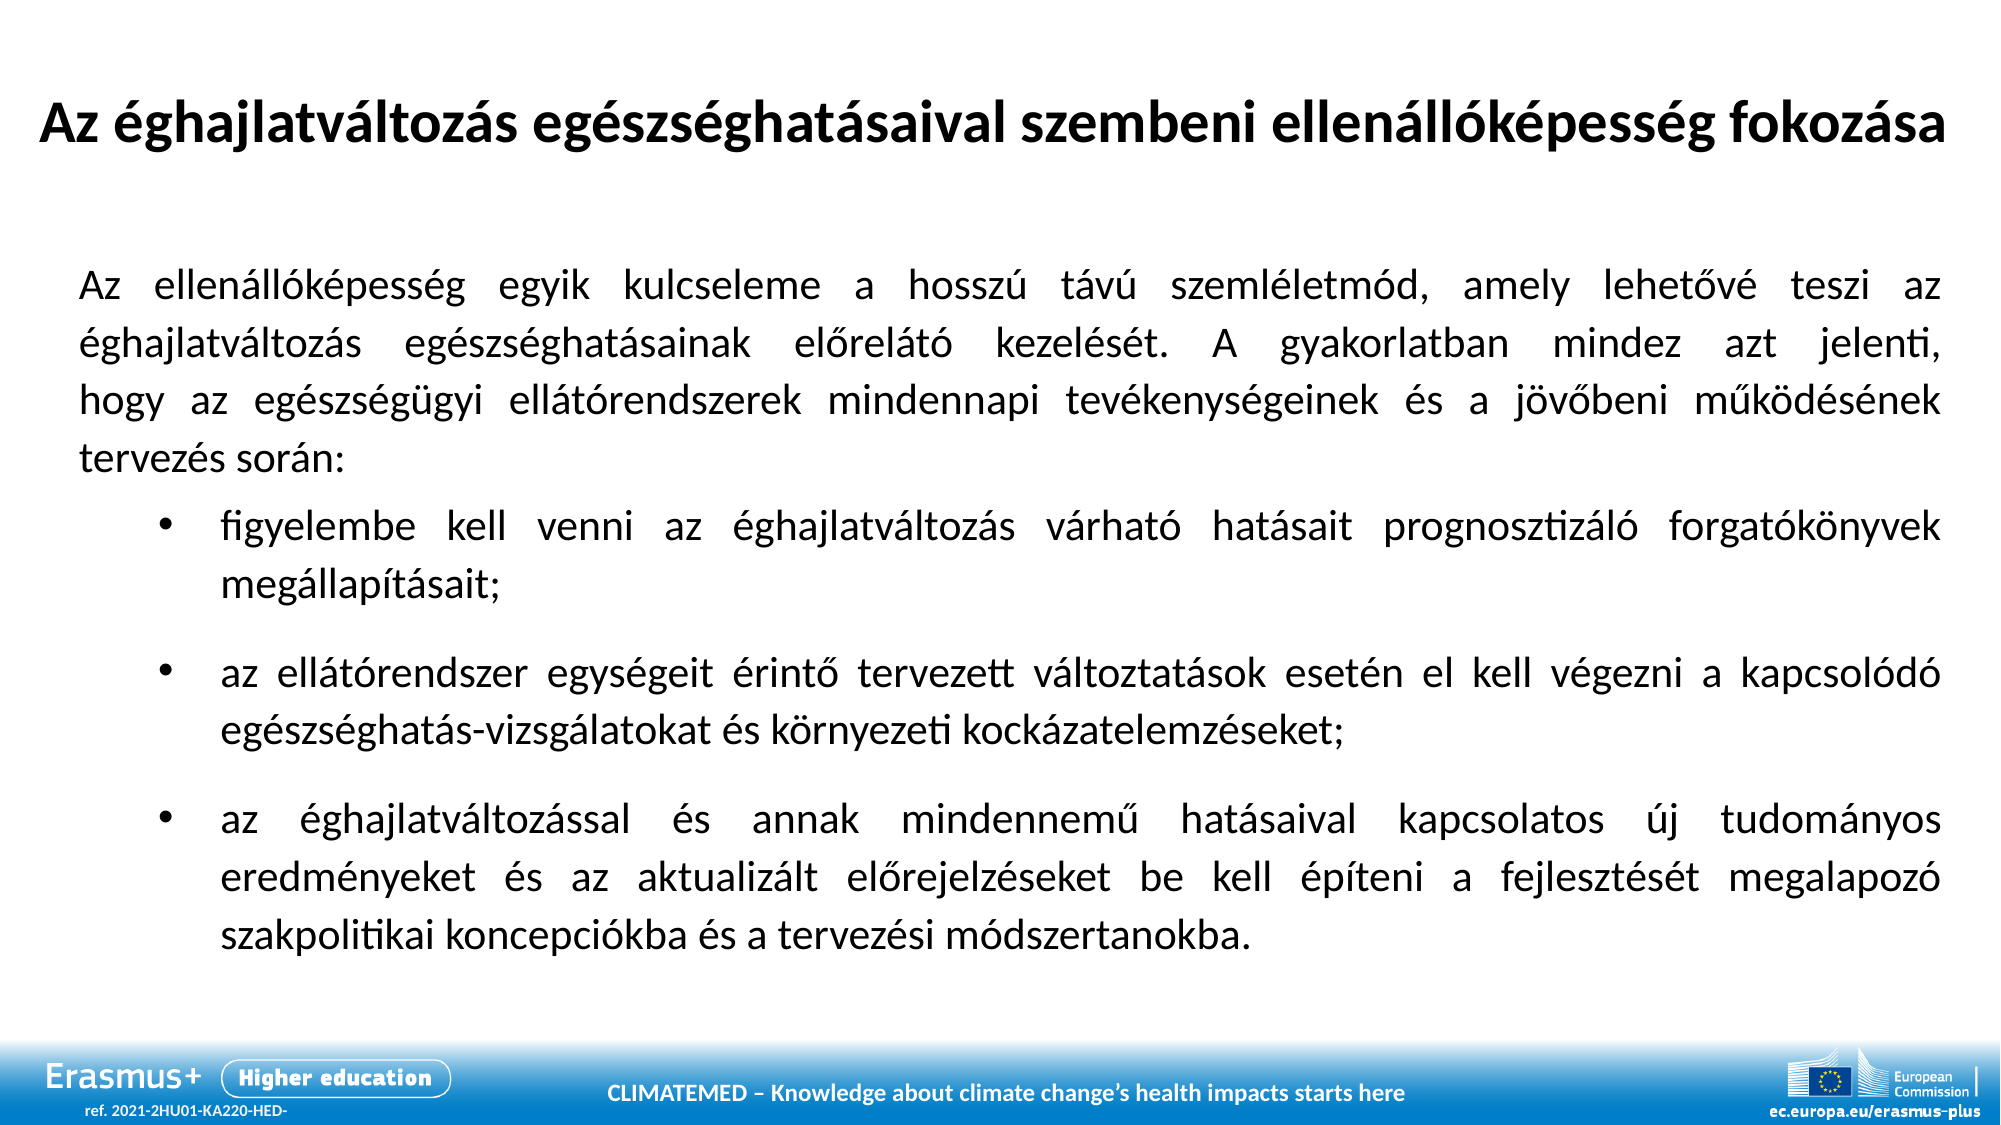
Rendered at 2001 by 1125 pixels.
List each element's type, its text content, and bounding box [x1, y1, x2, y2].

list Az ellenállóképesség egyik kulcseleme a hosszú távú szemléletmód, amely lehetővé teszi az éghajlatváltozás egészséghatásainak előrelátó kezelését. A gyakorlatban mindez azt jelenti, hogy az egészségügyi ellátórendszerek mindennapi tevékenységeinek és a jövőbeni működésének tervezés során: figyelembe kell venni az éghajlatváltozás várható hatásait prognosztizáló forgatókönyvek megállapításait; az ellátórendszer egységeit érintő tervezett változtatások esetén el kell végezni a kapcsolódó egészséghatás-vizsgálatokat és környezeti kockázatelemzéseket; az éghajlatváltozással és annak mindennemű hatásaival kapcsolatos új tudományos eredményeket és az aktualizált előrejelzéseket be kell építeni a fejlesztését megalapozó szakpolitikai koncepciókba és a tervezési módszertanokba. [55, 243, 1958, 1024]
picture [0, 899, 2000, 1125]
title Az éghajlatváltozás egészséghatásaival szembeni ellenállóképesség fokozása [24, 54, 2000, 191]
